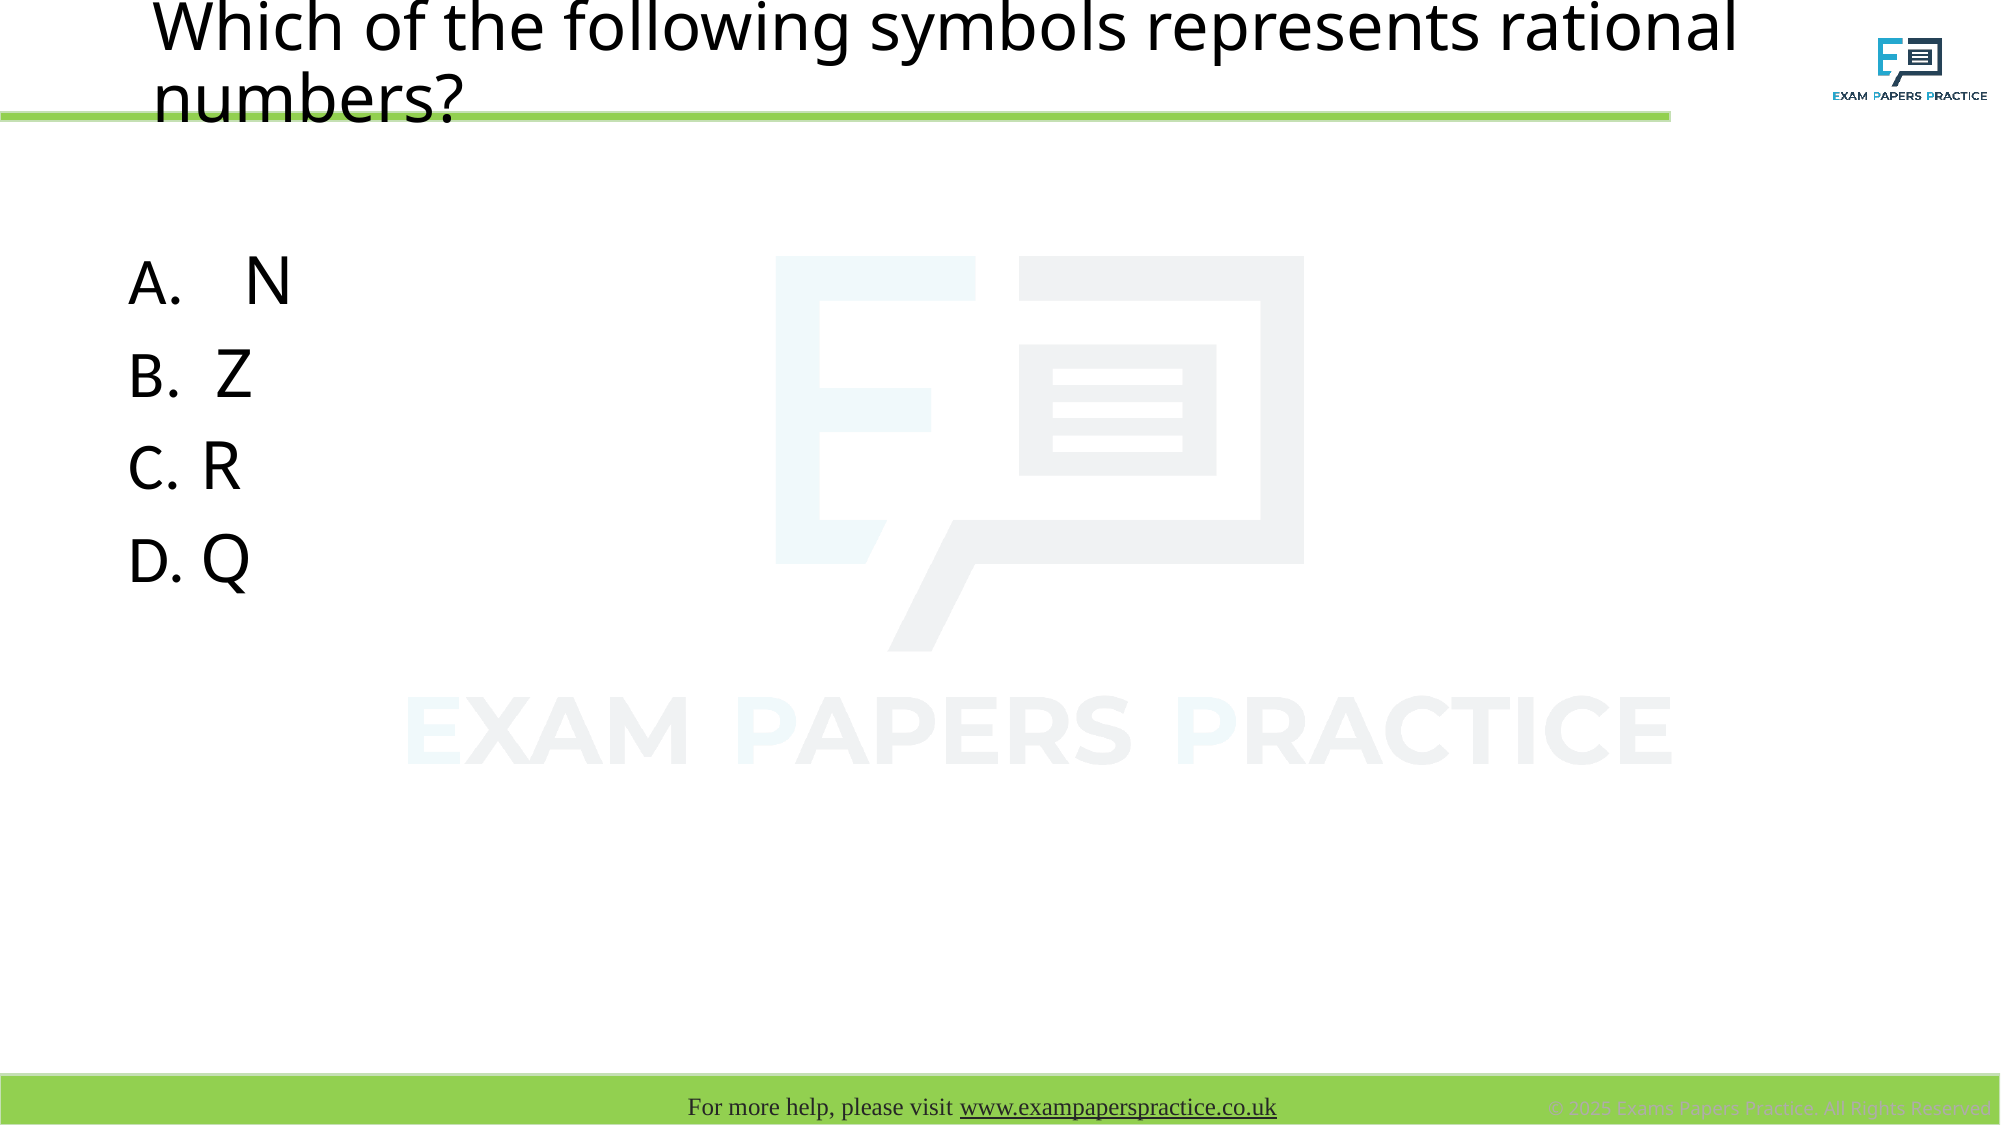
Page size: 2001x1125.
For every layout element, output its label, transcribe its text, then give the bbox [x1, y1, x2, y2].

title Which of the following symbols represents rational numbers? [137, 59, 1863, 70]
